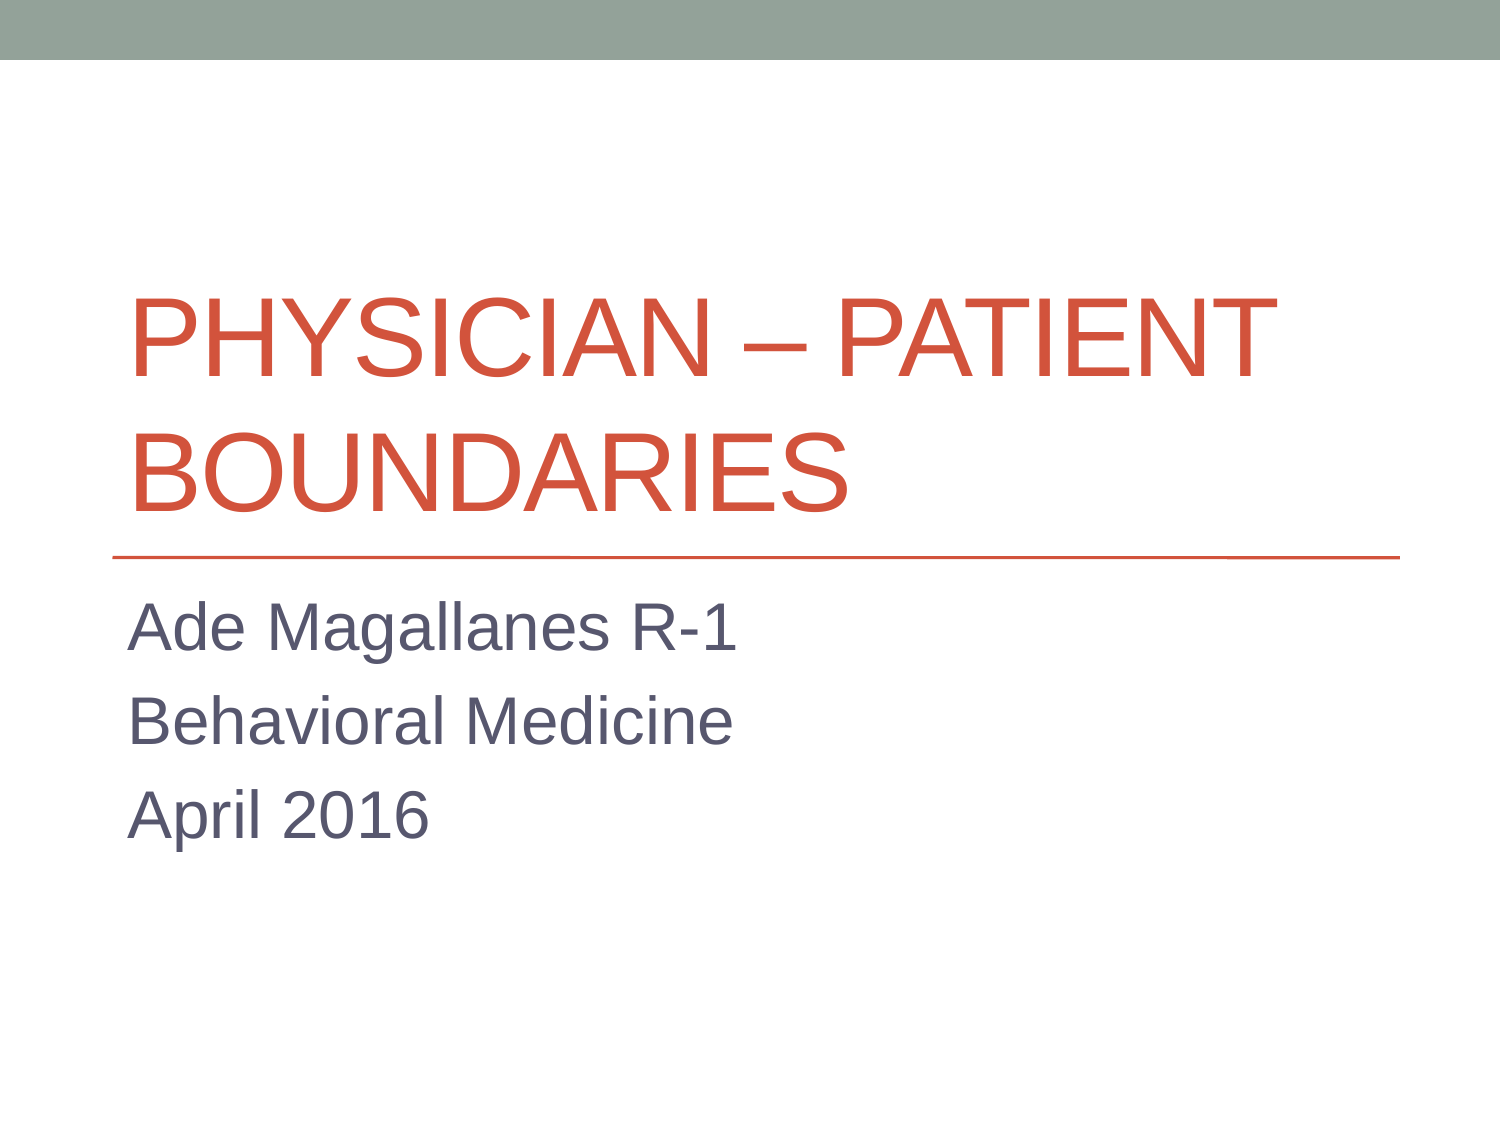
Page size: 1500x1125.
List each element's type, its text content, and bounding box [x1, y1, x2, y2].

subtitle Ade Magallanes R-1 Behavioral Medicine April 2016 [112, 575, 1163, 863]
title Physician – Patient Boundaries [112, 224, 1400, 542]
